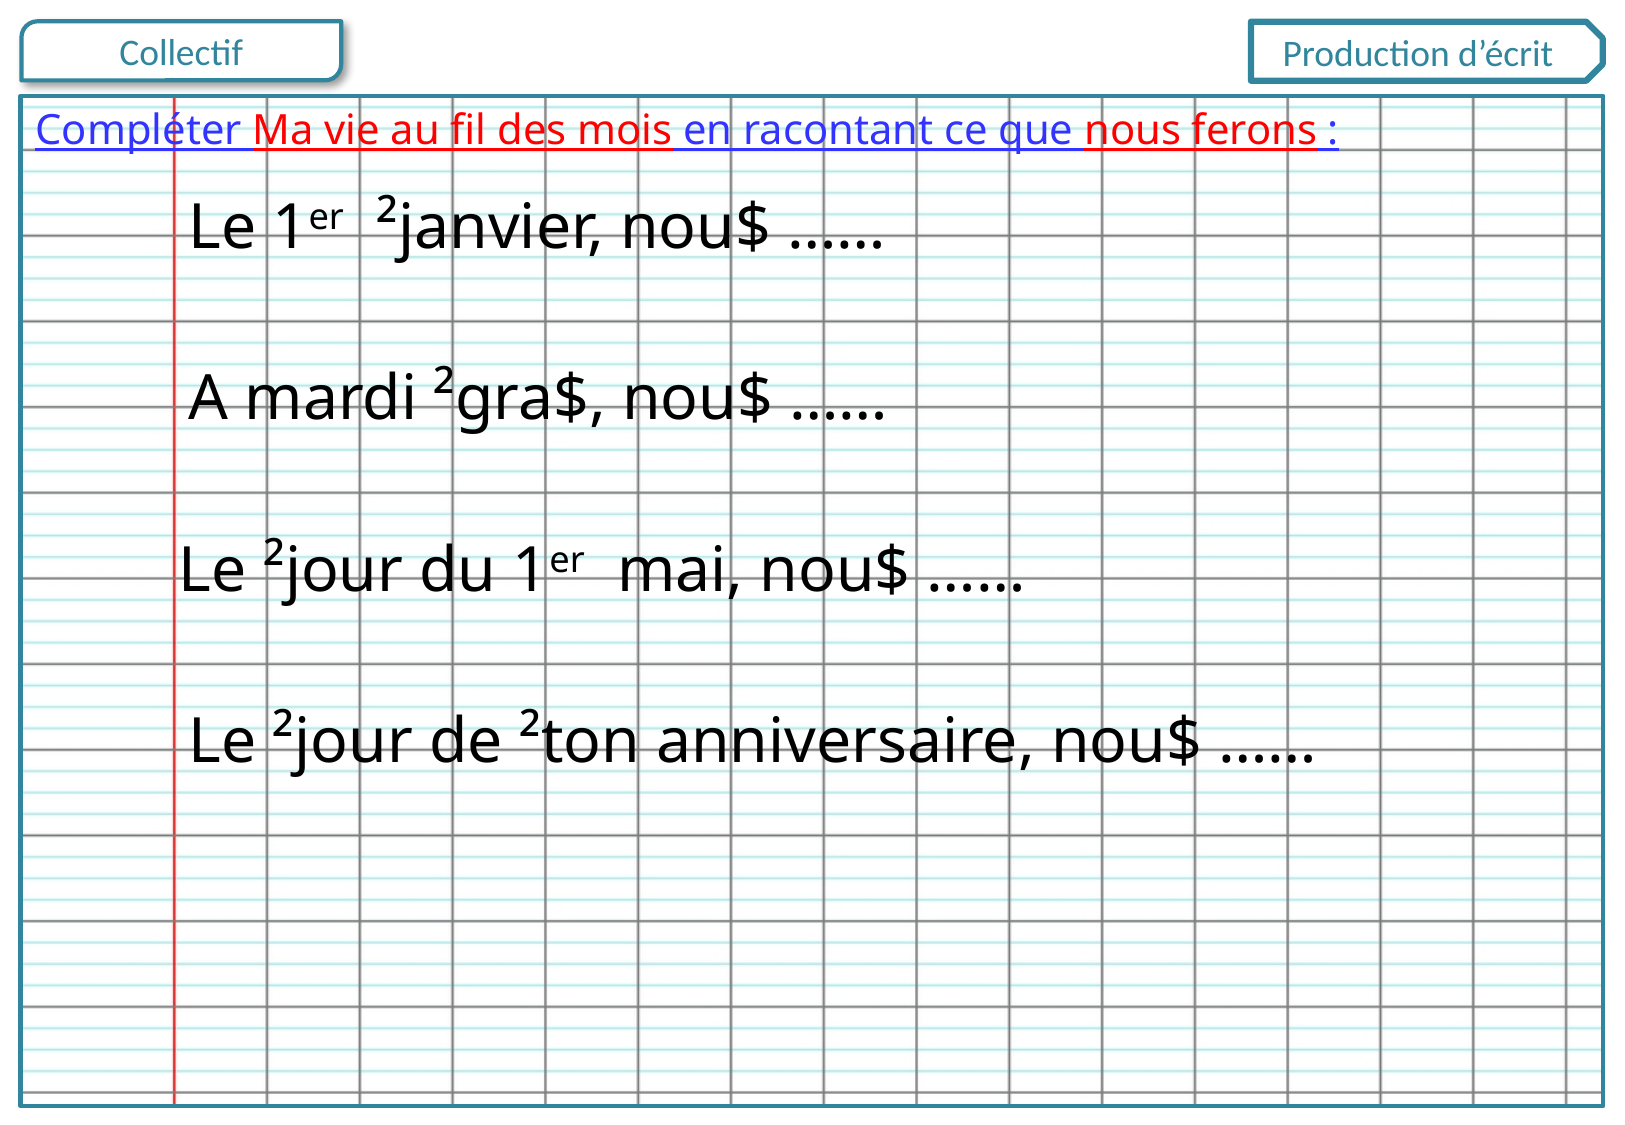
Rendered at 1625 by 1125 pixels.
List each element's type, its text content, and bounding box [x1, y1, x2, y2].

list Compléter Ma vie au fil des mois en racontant ce que nous ferons : [18, 94, 1605, 1108]
text_box A mardi ²gra$, nou$ …… [173, 349, 1604, 472]
text_box Le ²jour de ²ton anniversaire, nou$ …… [173, 692, 1604, 814]
list Production d’écrit [1251, 21, 1585, 81]
list Le 1er ²janvier, nou$ …… [173, 178, 1604, 300]
text_box Le ²jour du 1er mai, nou$ …… [164, 521, 1594, 643]
